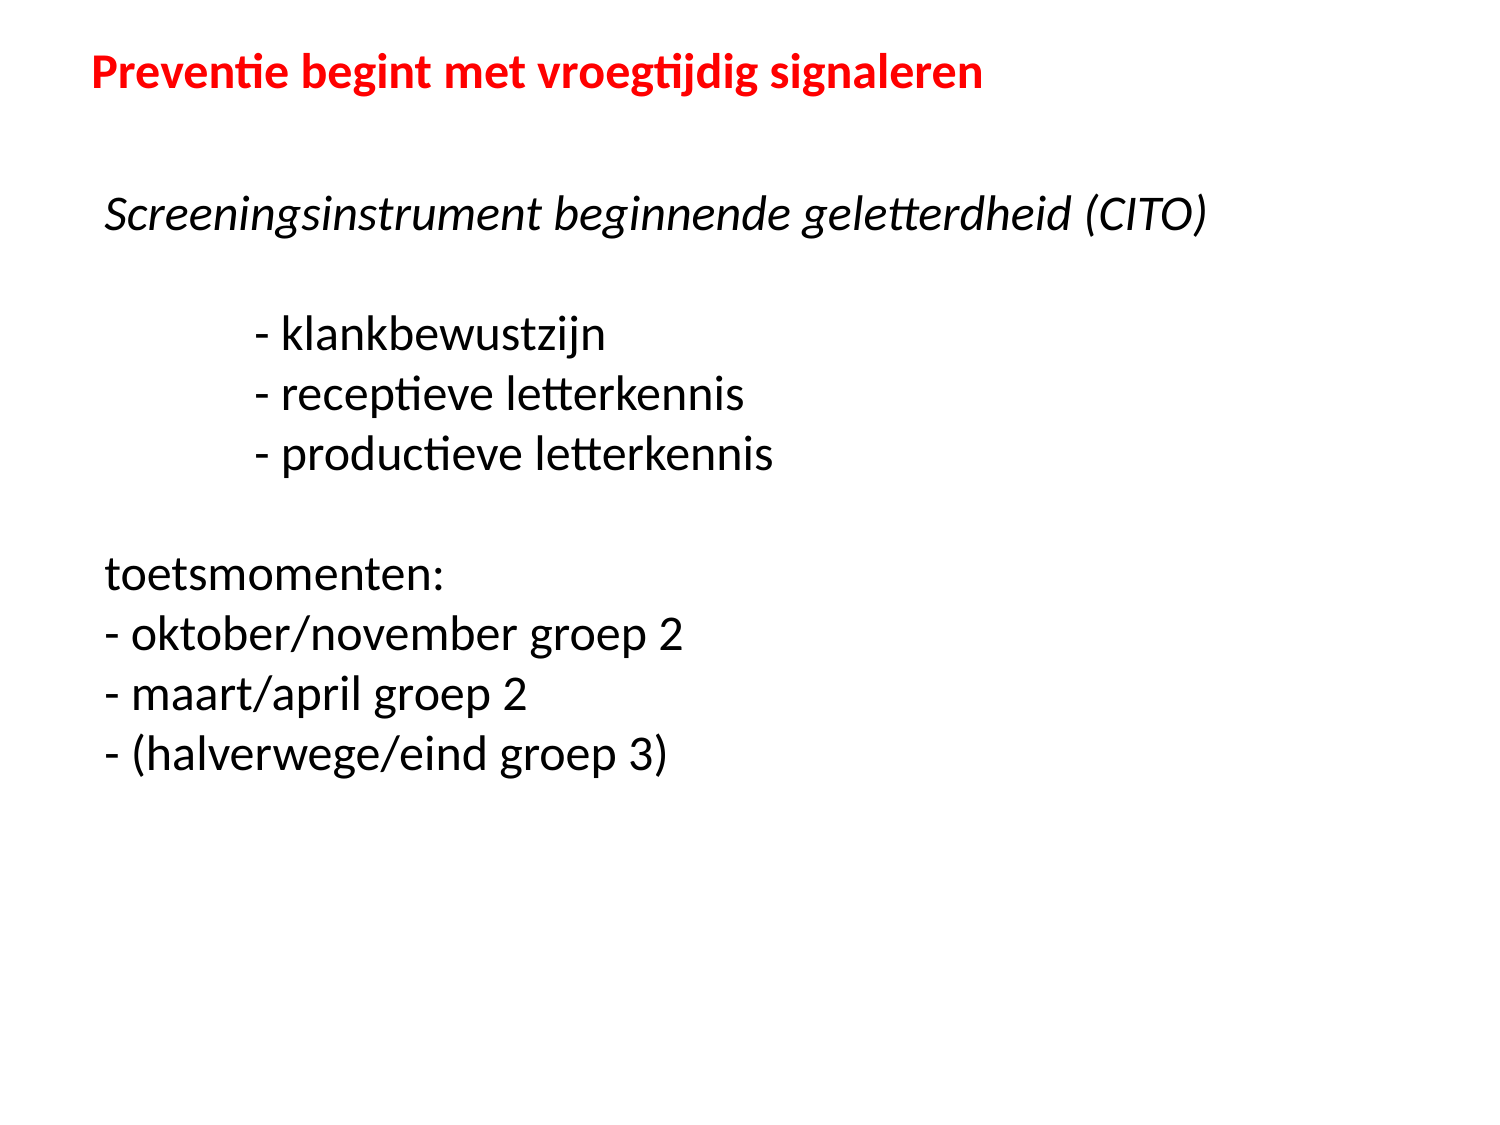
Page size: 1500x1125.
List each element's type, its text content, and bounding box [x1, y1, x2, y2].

text_box Preventie begint met vroegtijdig signaleren [76, 30, 1388, 106]
text_box Screeningsinstrument beginnende geletterdheid (CITO) - klankbewustzijn - receptieve letterkennis - productieve letterkennis toetsmomenten: - oktober/november groep 2 - maart/april groep 2 - (halverwege/eind groep 3) [89, 172, 1401, 848]
